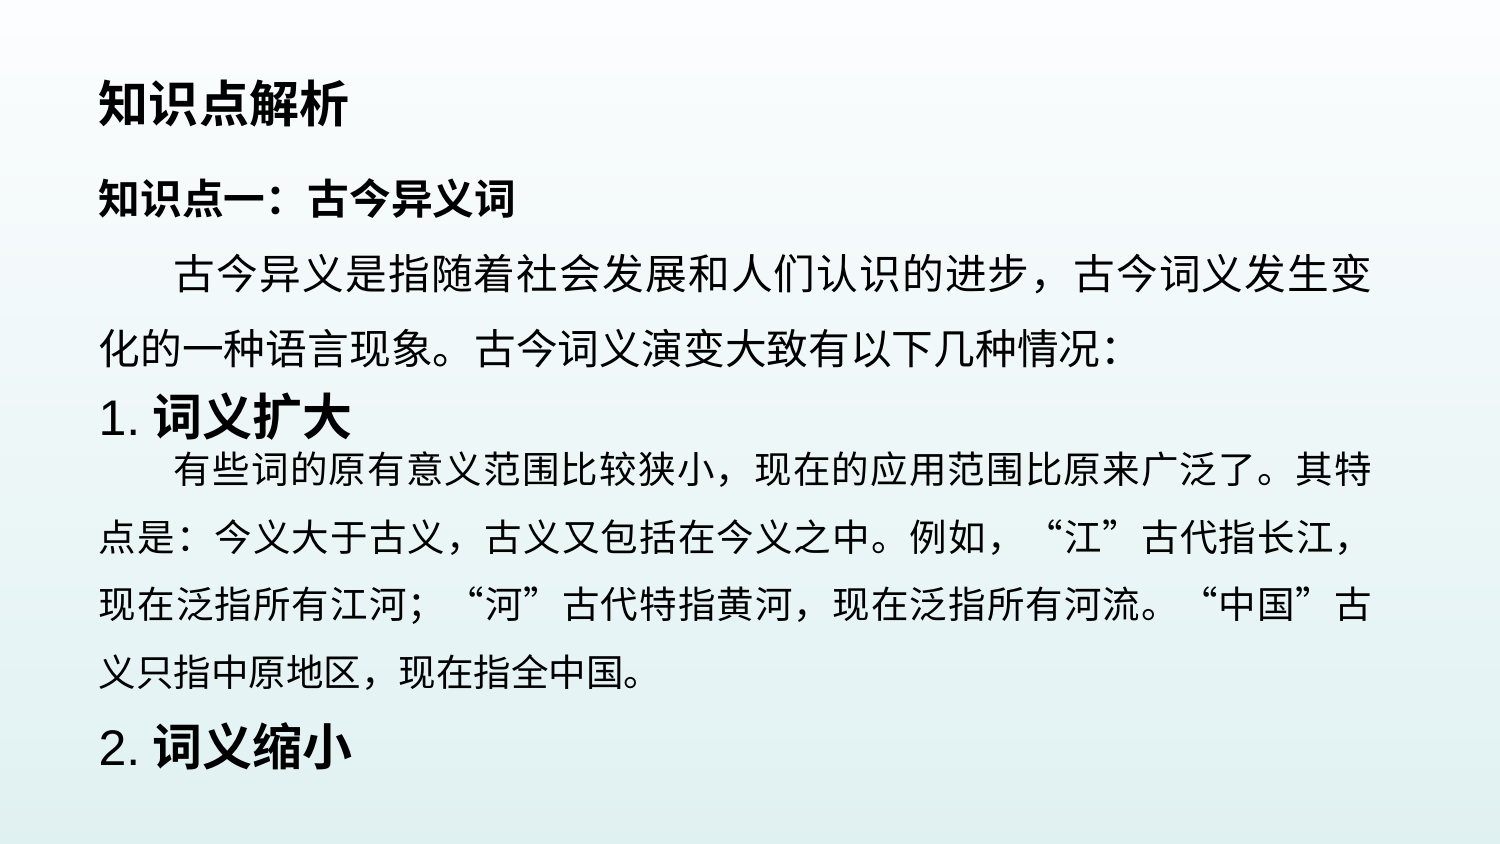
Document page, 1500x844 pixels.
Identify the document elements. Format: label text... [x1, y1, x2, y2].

text_box 知识点一：古今异义词 古今异义是指随着社会发展和人们认识的进步，古今词义发生变化的一种语言现象。古今词义演变大致有以下几种情况： [84, 140, 1387, 348]
text_box 1.词义扩大 2.词义缩小 [84, 348, 1404, 784]
text_box 有些词的原有意义范围比较狭小，现在的应用范围比原来广泛了。其特点是：今义大于古义，古义又包括在今义之中。例如，“江”古代指长江，现在泛指所有江河；“河”古代特指黄河，现在泛指所有河流。“中国”古义只指中原地区，现在指全中国。 [84, 416, 1387, 702]
text_box 知识点解析 [84, 71, 368, 134]
